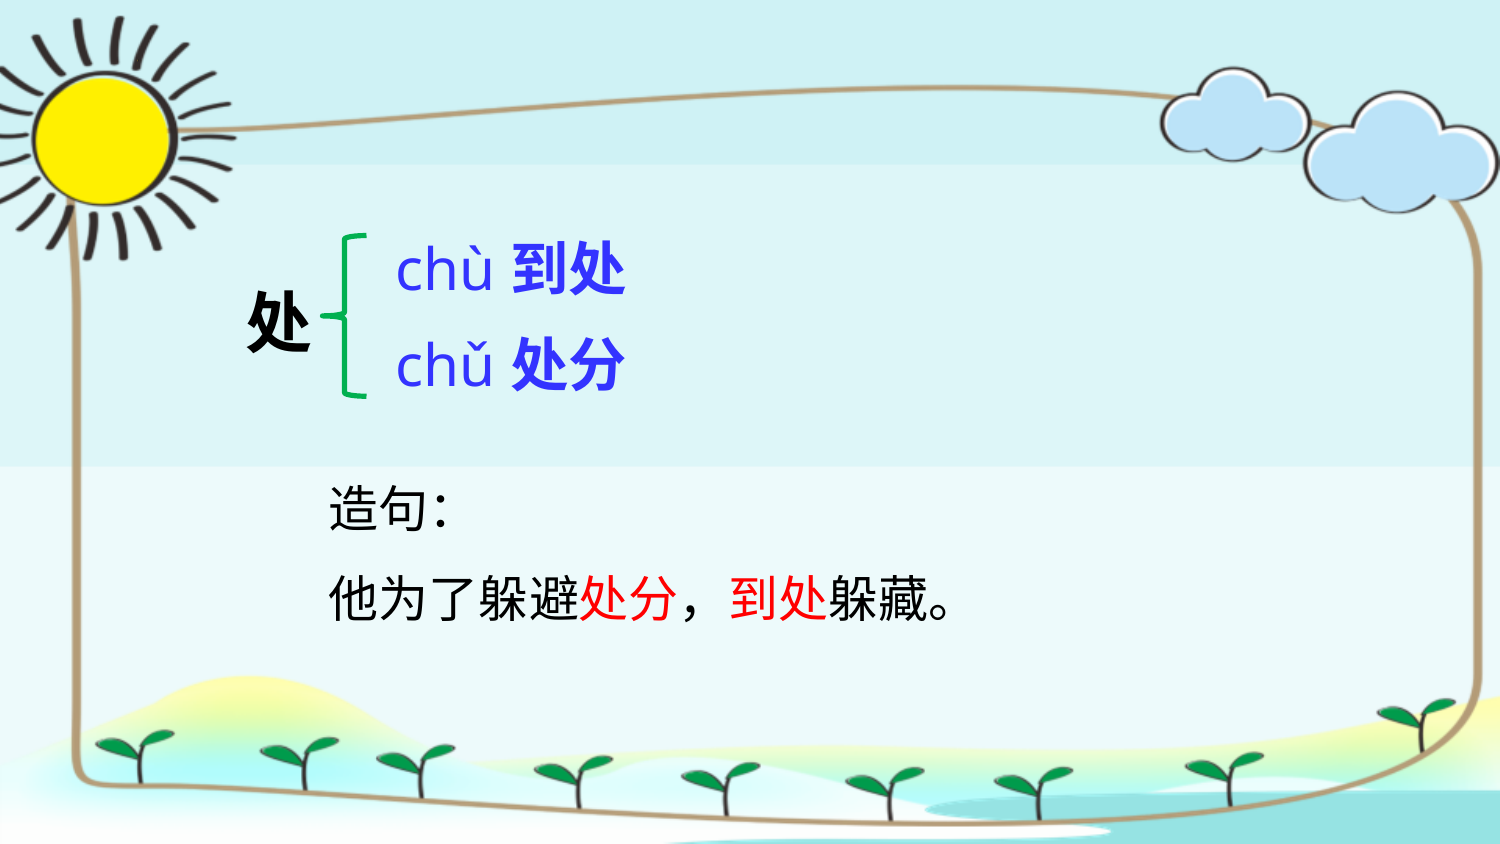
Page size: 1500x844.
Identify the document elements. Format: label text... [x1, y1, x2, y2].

text_box 造句： 他为了躲避处分，到处躲藏。 [314, 439, 985, 635]
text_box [229, 224, 743, 407]
picture [0, 0, 1500, 844]
